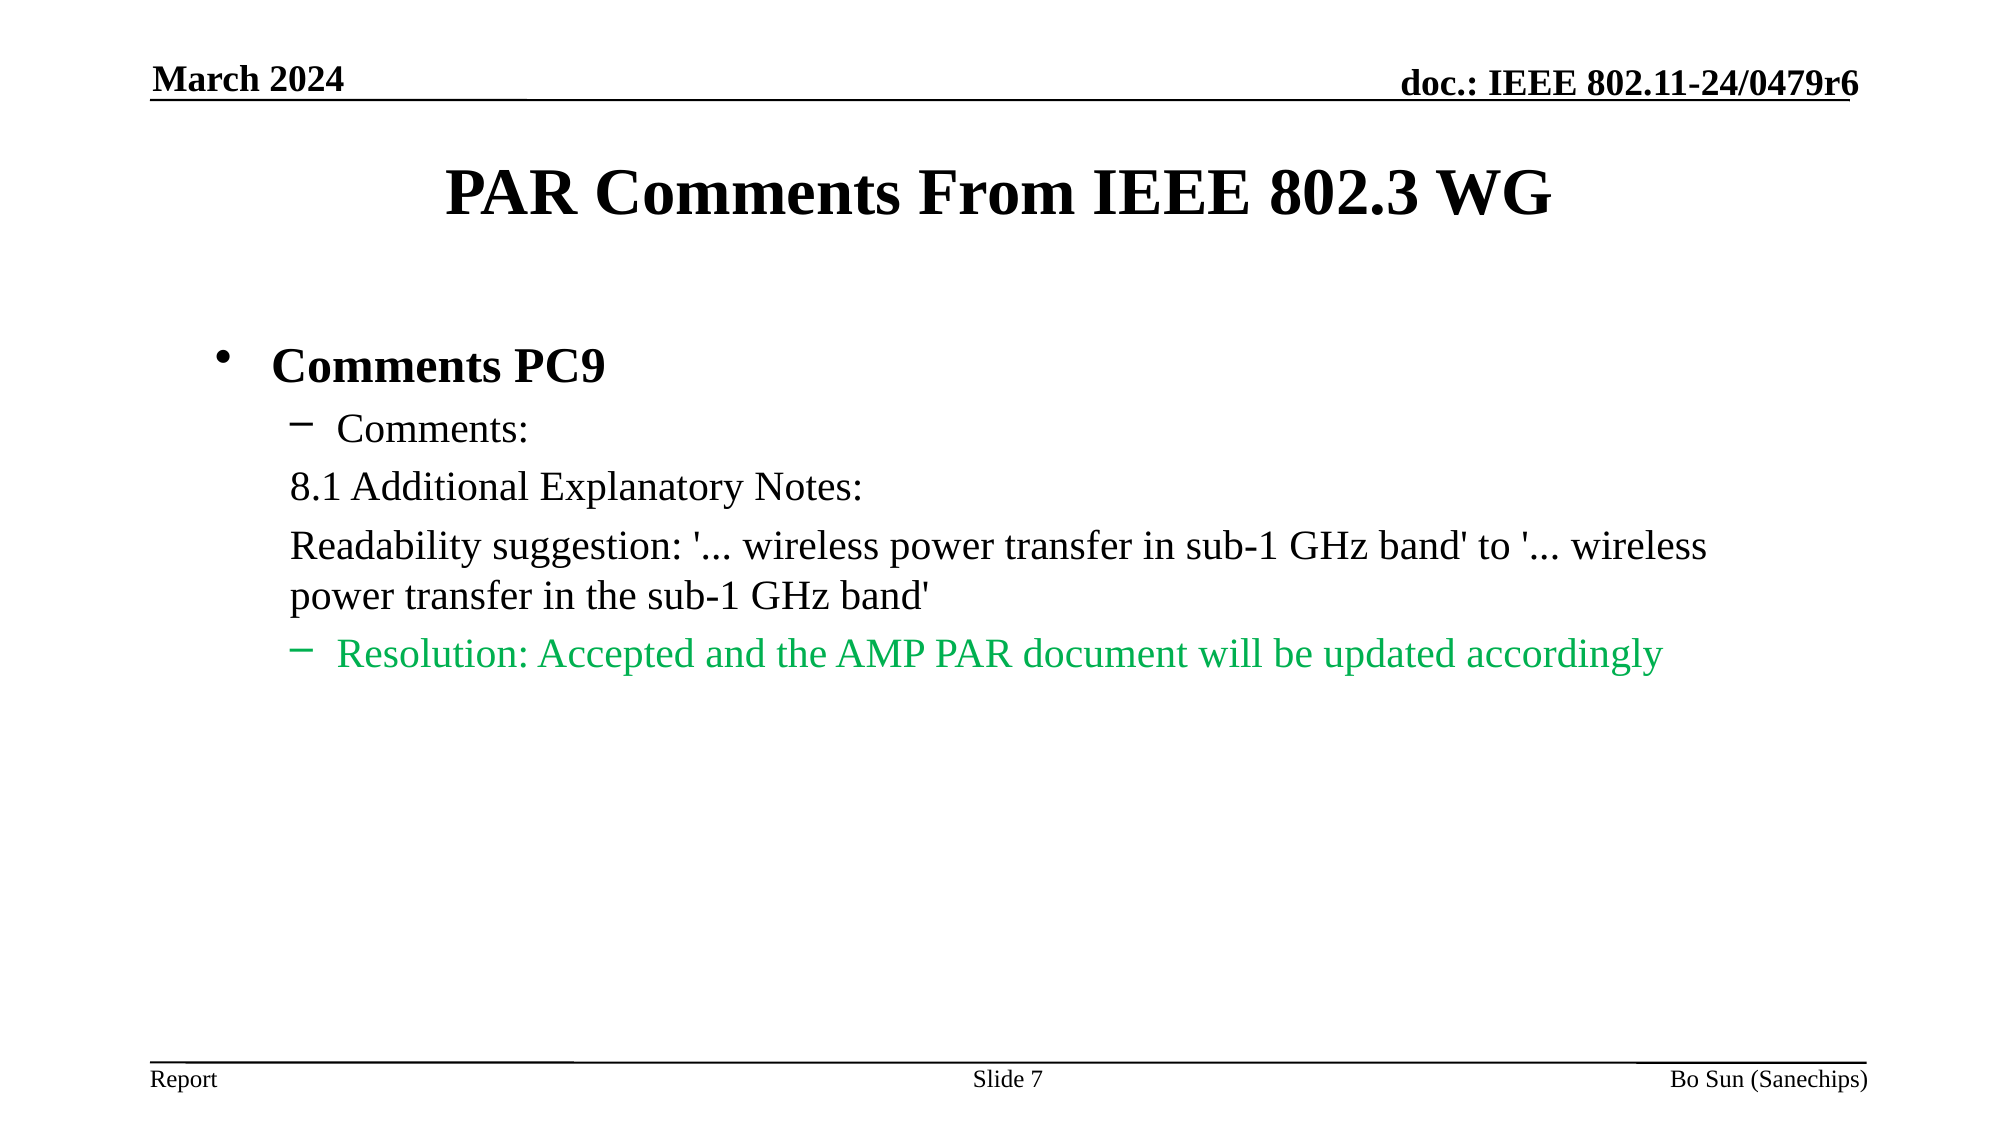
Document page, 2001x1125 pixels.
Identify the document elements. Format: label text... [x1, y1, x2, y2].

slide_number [152, 54, 563, 100]
text_box PAR Comments From IEEE 802.3 WG [200, 100, 1800, 276]
footer Bo Sun (Sanechips) [1171, 1061, 1869, 1093]
text_box Comments PC9 Comments: 8.1 Additional Explanatory Notes: Readability suggestion: '... wireless power transfer in sub-1 GHz band' to '... wireless power transfer in the sub-1 GHz band' Resolution: Accepted and the AMP PAR document will be updated accordingly [200, 324, 1800, 1039]
slide_number Slide 7 [949, 1061, 1067, 1123]
